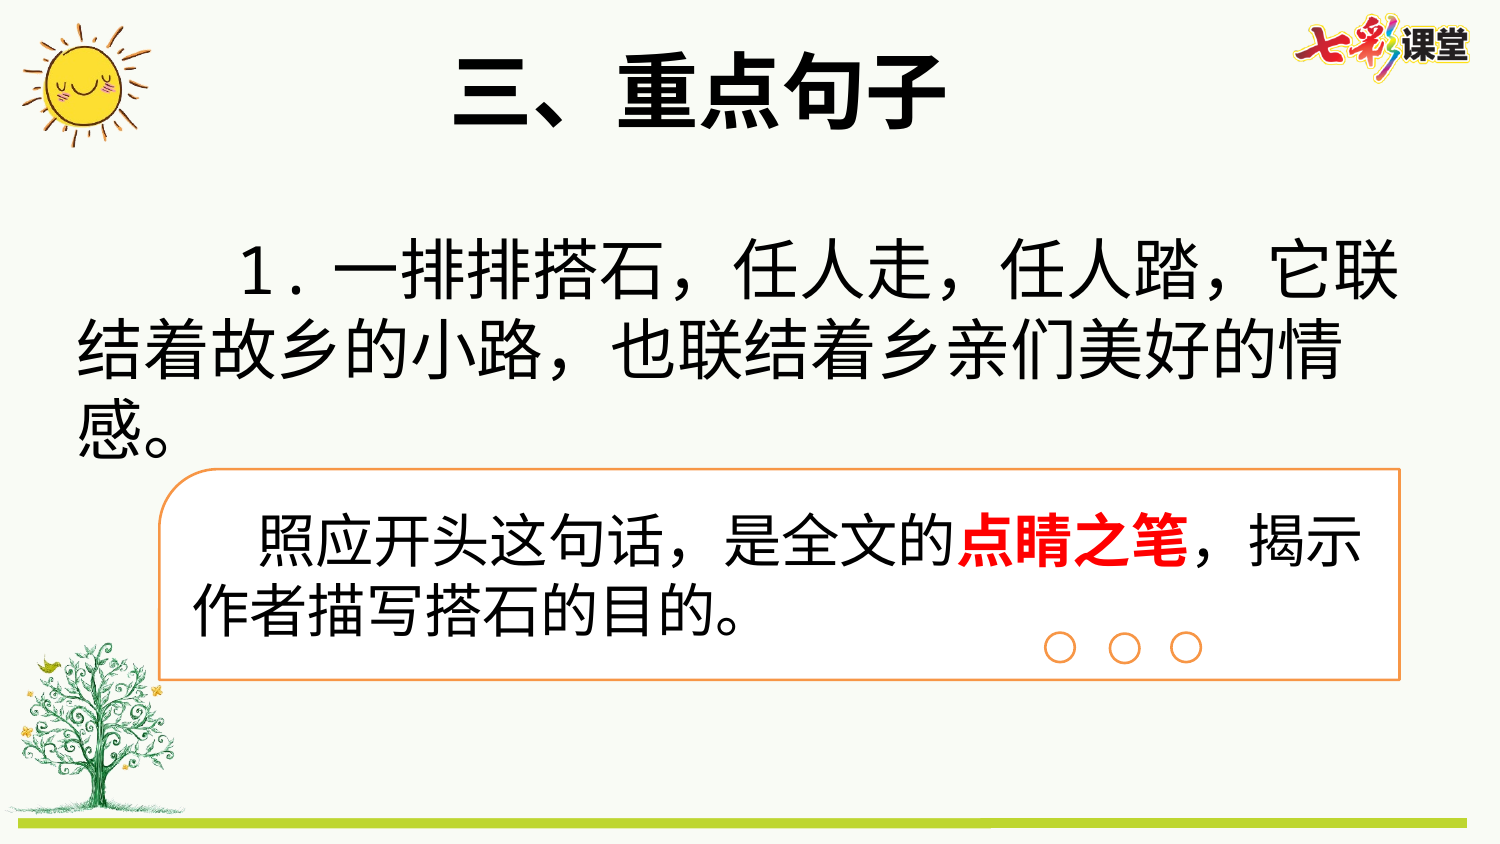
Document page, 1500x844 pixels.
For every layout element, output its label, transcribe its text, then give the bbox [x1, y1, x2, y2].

text_box 三、重点句子 [434, 32, 964, 147]
picture [0, 608, 1467, 844]
picture [1291, 9, 1472, 87]
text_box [158, 468, 1401, 681]
text_box 1.一排排搭石，任人走，任人踏，它联结着故乡的小路，也联结着乡亲们美好的情感。 [61, 220, 1462, 475]
picture [0, 0, 173, 172]
